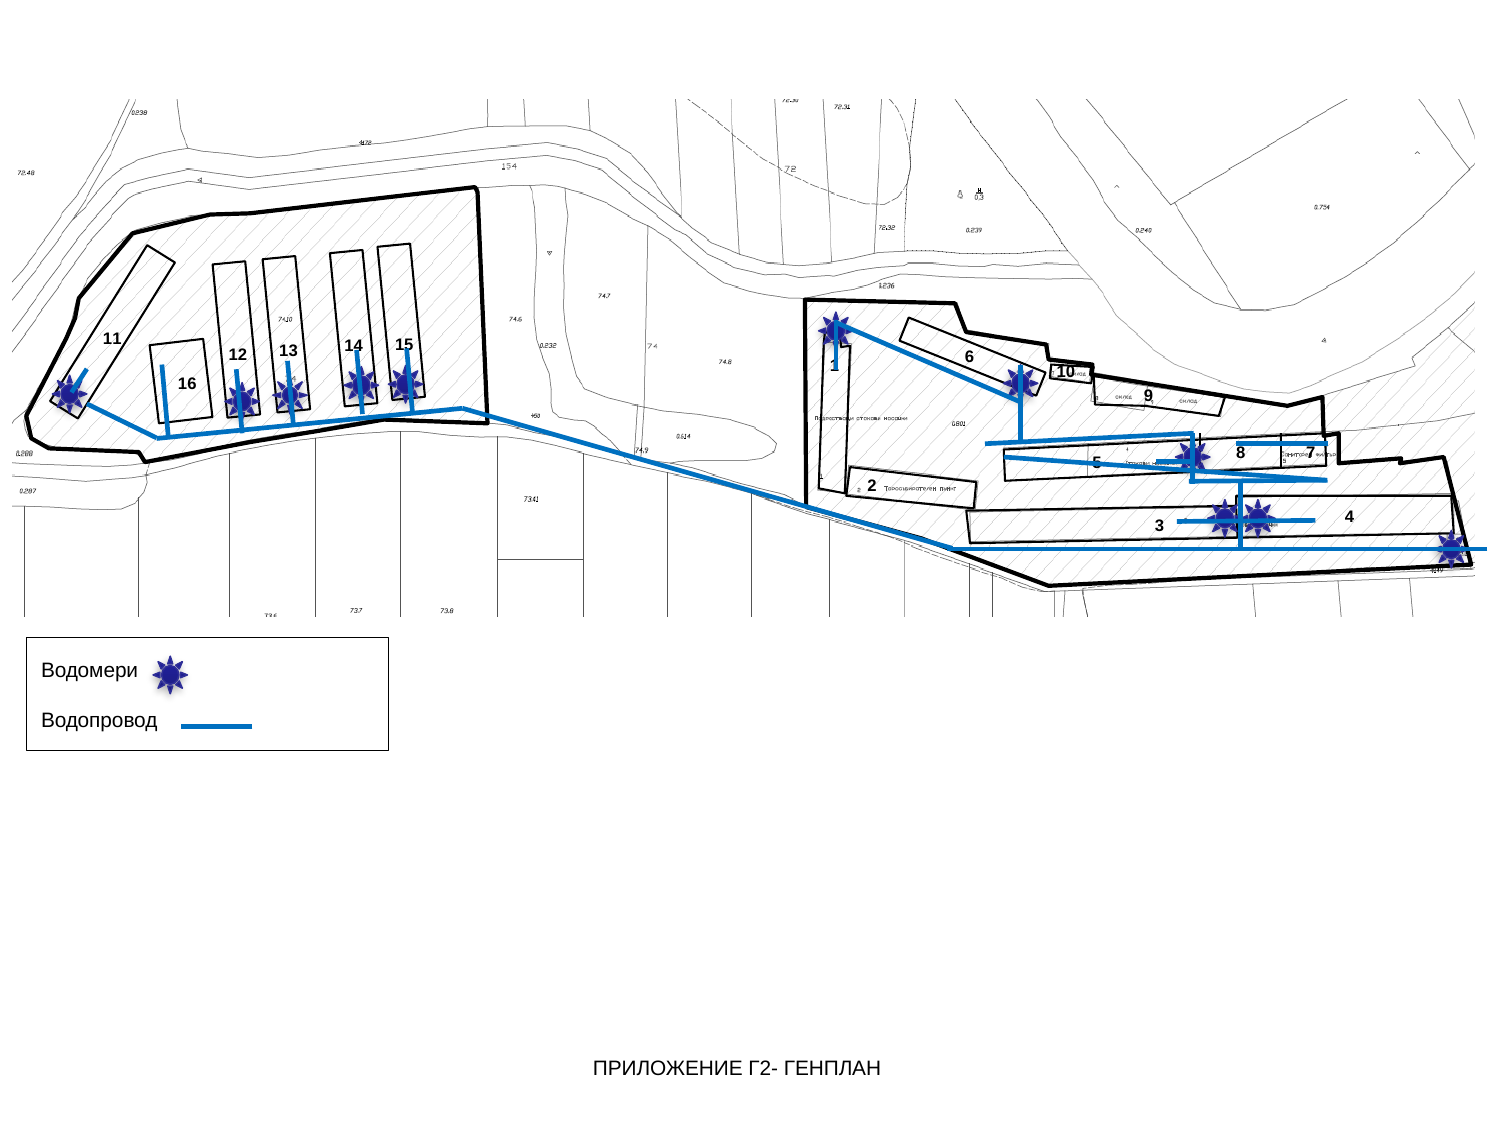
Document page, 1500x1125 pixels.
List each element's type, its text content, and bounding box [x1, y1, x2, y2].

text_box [174, 407, 232, 439]
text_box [462, 408, 953, 549]
text_box ПРИЛОЖЕНИЕ Г2- ГЕНПЛАН [423, 1047, 1050, 1087]
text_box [406, 348, 413, 413]
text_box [244, 407, 463, 439]
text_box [356, 349, 363, 415]
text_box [235, 368, 243, 434]
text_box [161, 364, 169, 439]
picture [12, 99, 1476, 617]
text_box Водомери Водопровод [24, 635, 391, 752]
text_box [835, 322, 1021, 403]
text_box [71, 368, 88, 393]
text_box [152, 655, 189, 695]
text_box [86, 403, 156, 439]
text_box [1024, 433, 1194, 444]
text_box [984, 433, 1016, 444]
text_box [287, 360, 294, 426]
